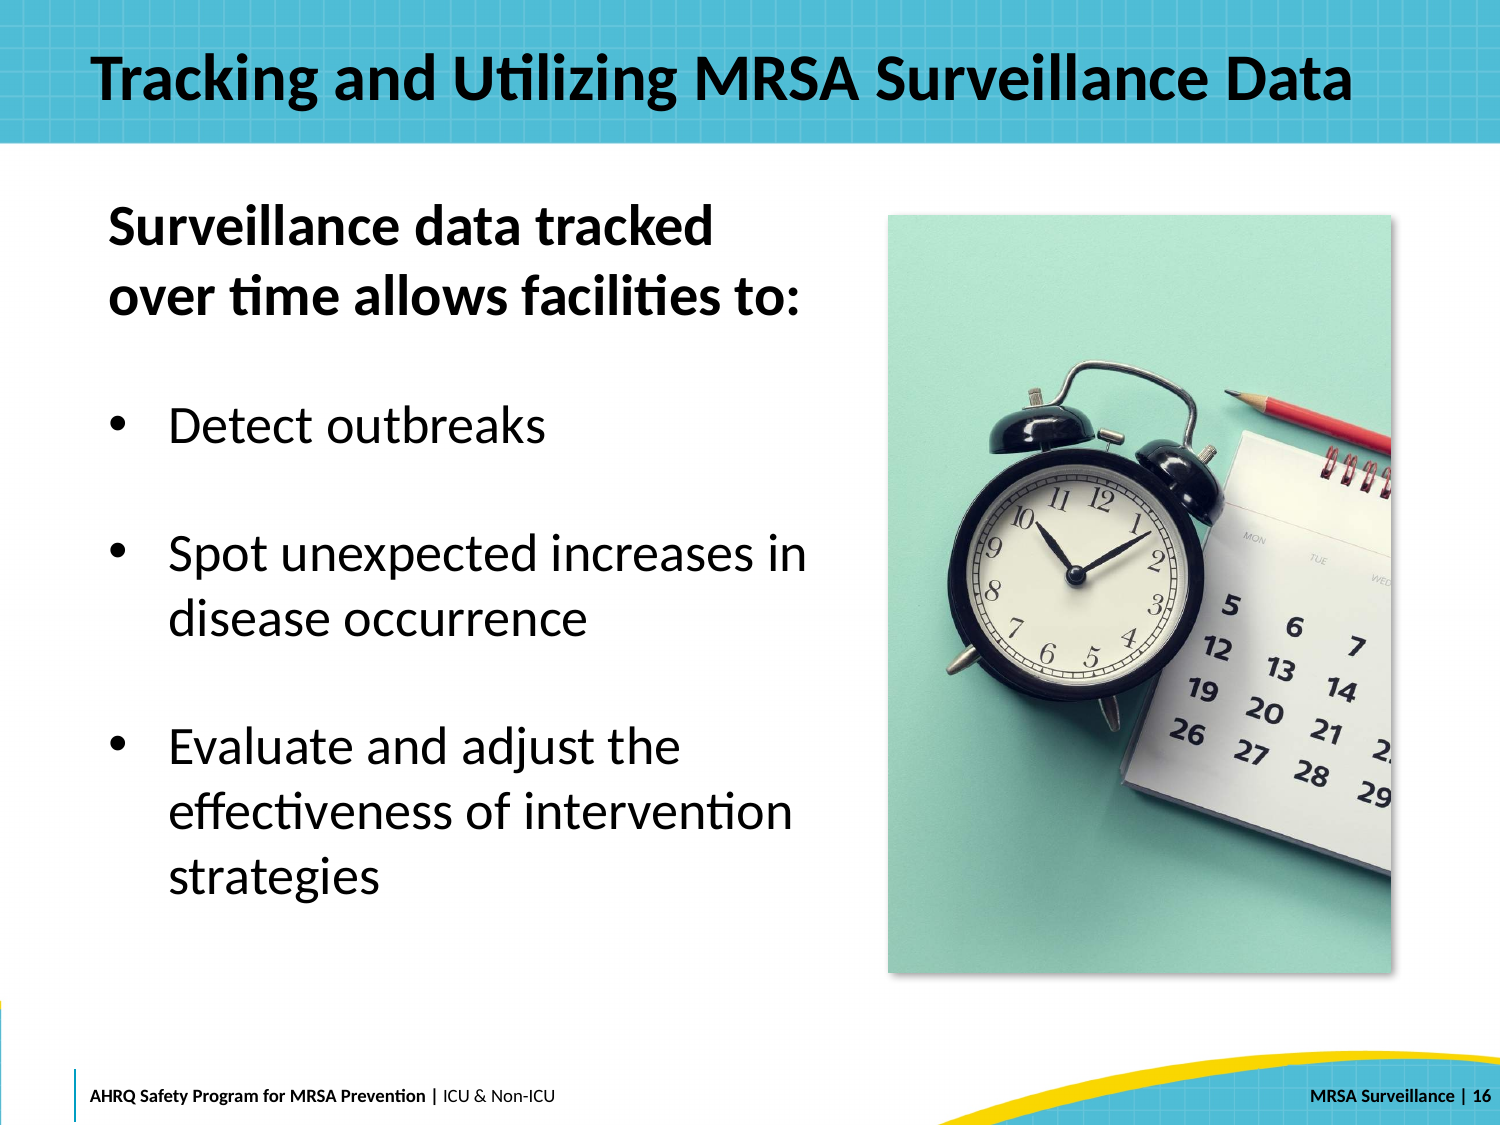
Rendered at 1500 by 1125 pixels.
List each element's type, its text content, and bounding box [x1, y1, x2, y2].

picture [0, 0, 1500, 1125]
slide_number | 16 [1455, 1065, 1500, 1125]
title Tracking and Utilizing MRSA Surveillance Data [75, 0, 1425, 150]
list Surveillance data tracked over time allows facilities to: Detect outbreaks Spot unexpected increases in disease occurrence Evaluate and adjust the effectiveness of intervention strategies [93, 179, 829, 1035]
